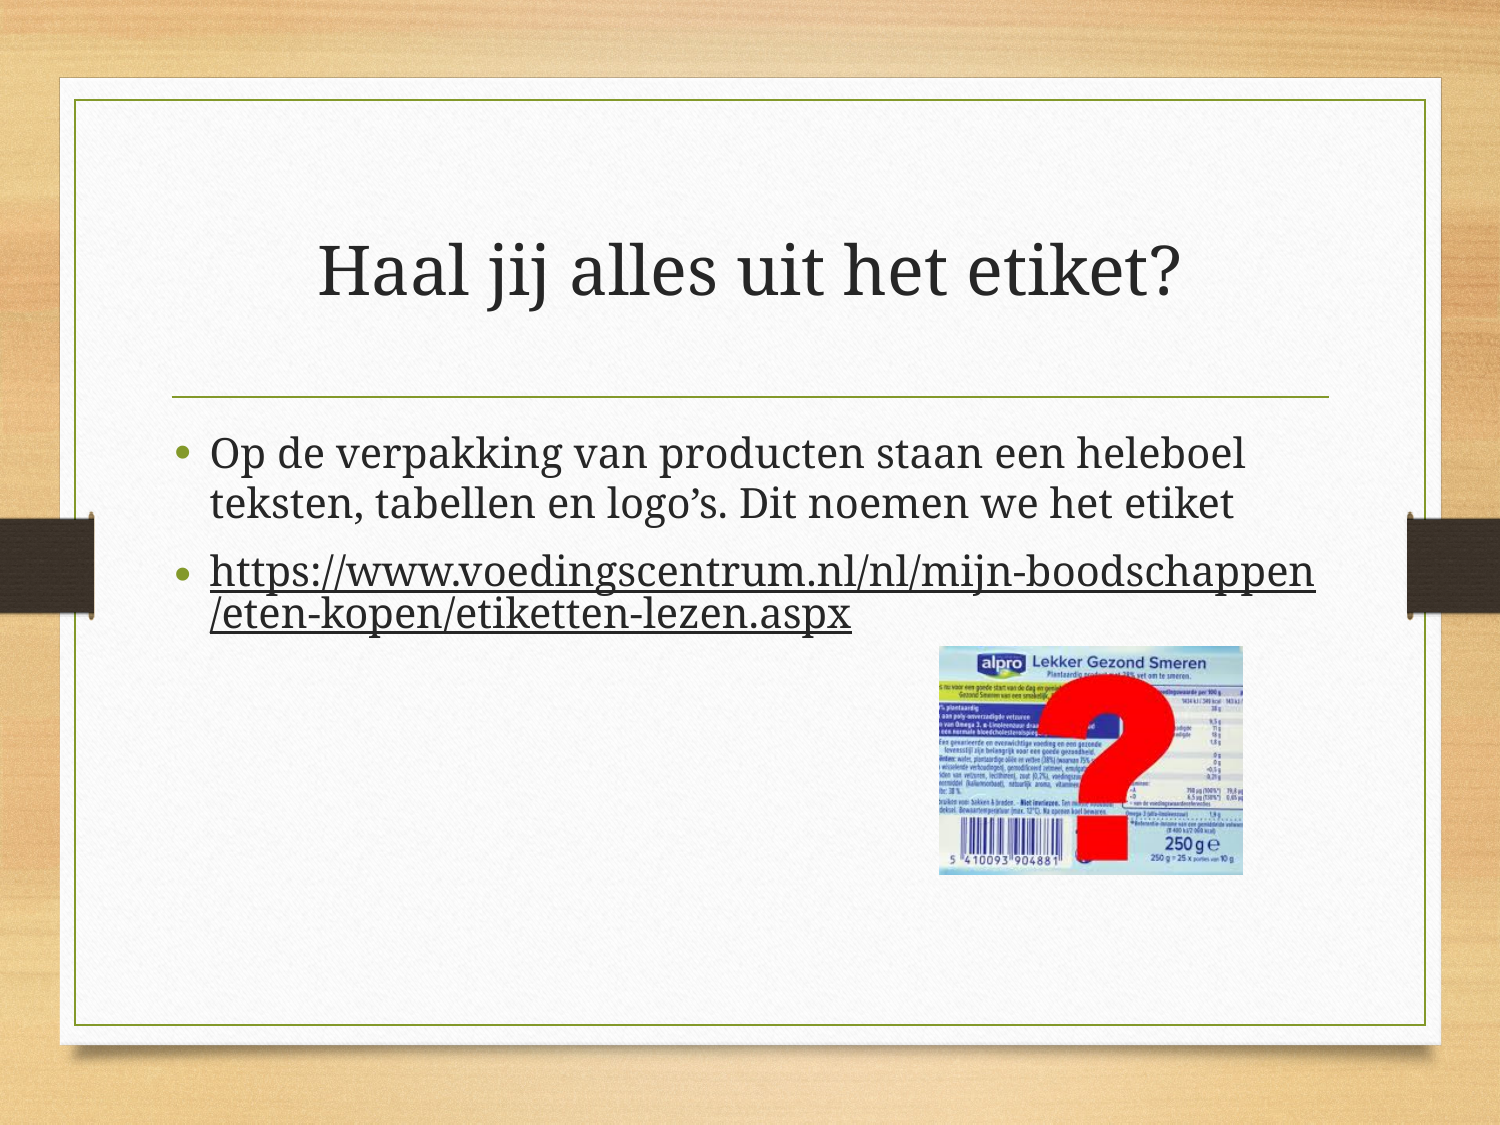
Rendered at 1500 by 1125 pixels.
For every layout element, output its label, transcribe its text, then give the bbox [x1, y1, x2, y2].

list Op de verpakking van producten staan een heleboel teksten, tabellen en logo’s. Dit noemen we het etiket https://www.voedingscentrum.nl/nl/mijn-boodschappen/eten-kopen/etiketten-lezen.aspx [159, 419, 1341, 964]
picture [0, 0, 1500, 1125]
title Haal jij alles uit het etiket? [159, 161, 1341, 375]
